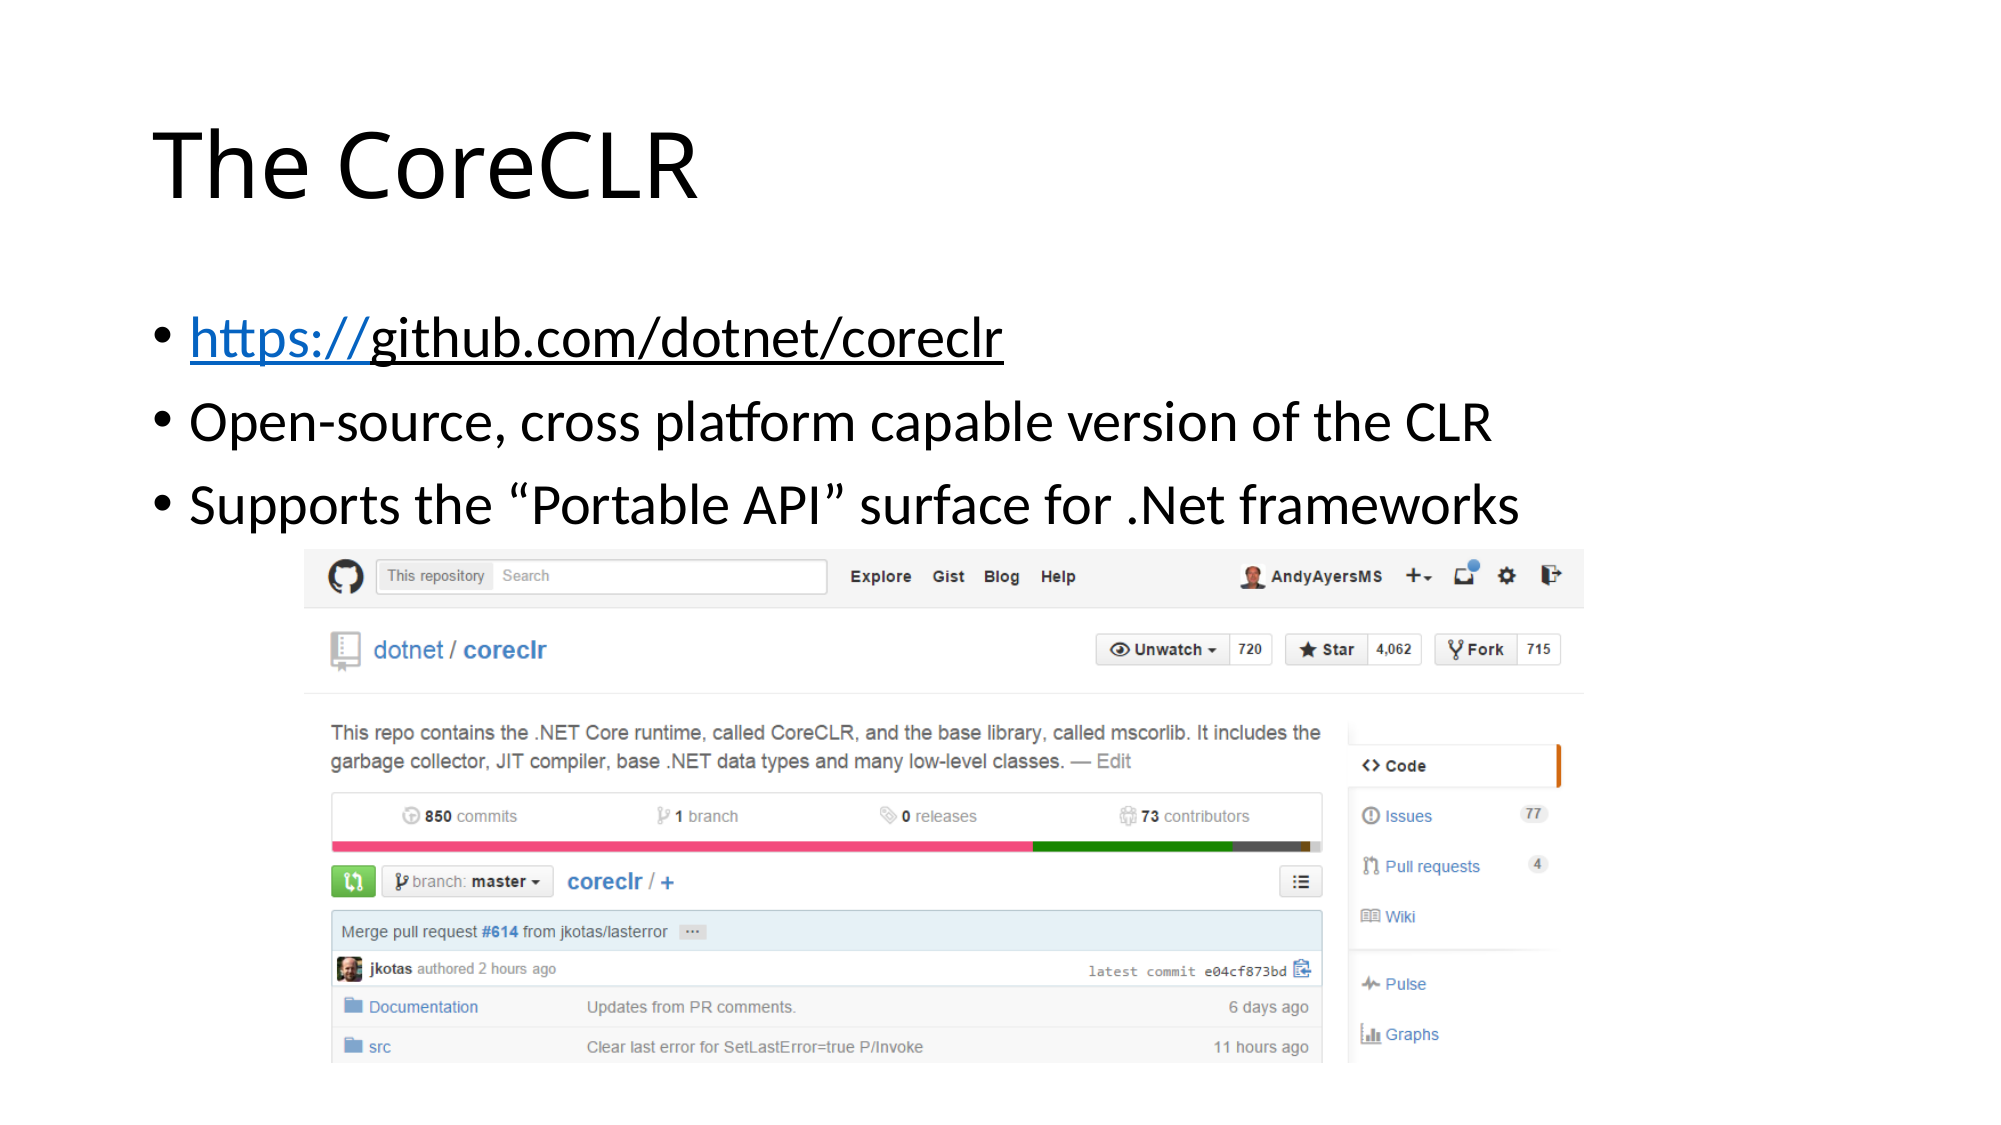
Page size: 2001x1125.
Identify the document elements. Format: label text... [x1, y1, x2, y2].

picture [304, 549, 1584, 1063]
title The CoreCLR [137, 59, 1863, 278]
list https://github.com/dotnet/coreclr Open-source, cross platform capable version of the CLR Supports the “Portable API” surface for .Net frameworks [137, 299, 1863, 1014]
